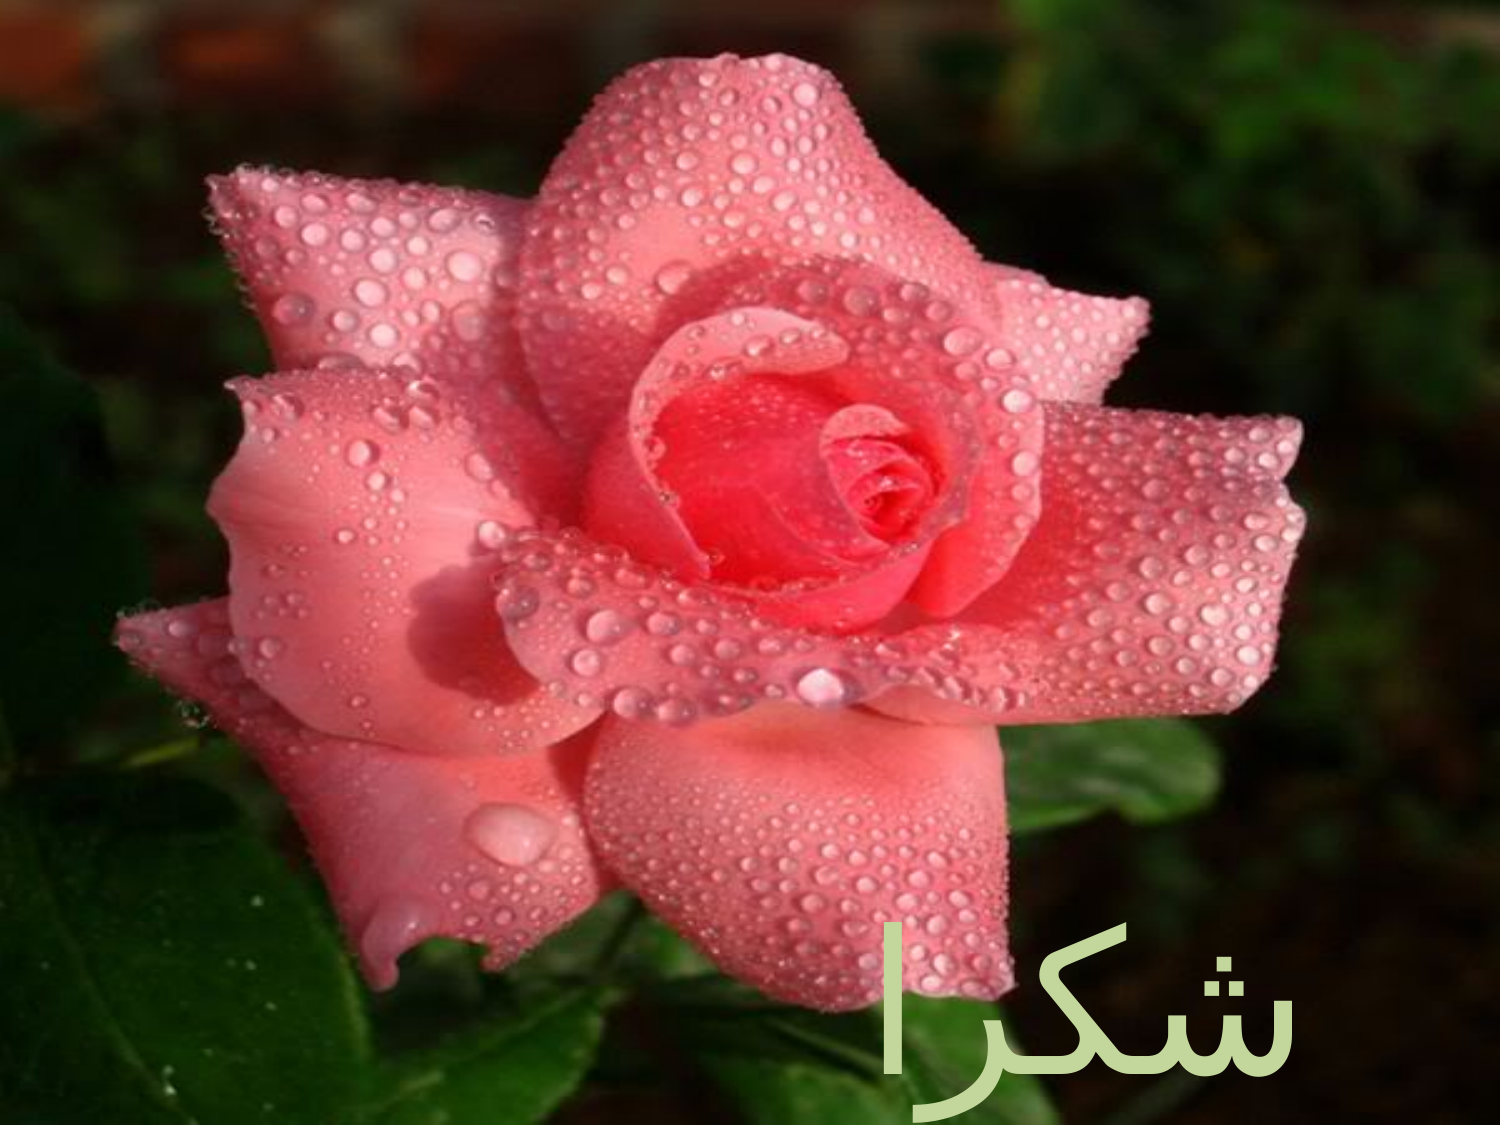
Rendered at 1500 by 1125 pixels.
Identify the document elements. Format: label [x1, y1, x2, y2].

list [0, 0, 1500, 1125]
